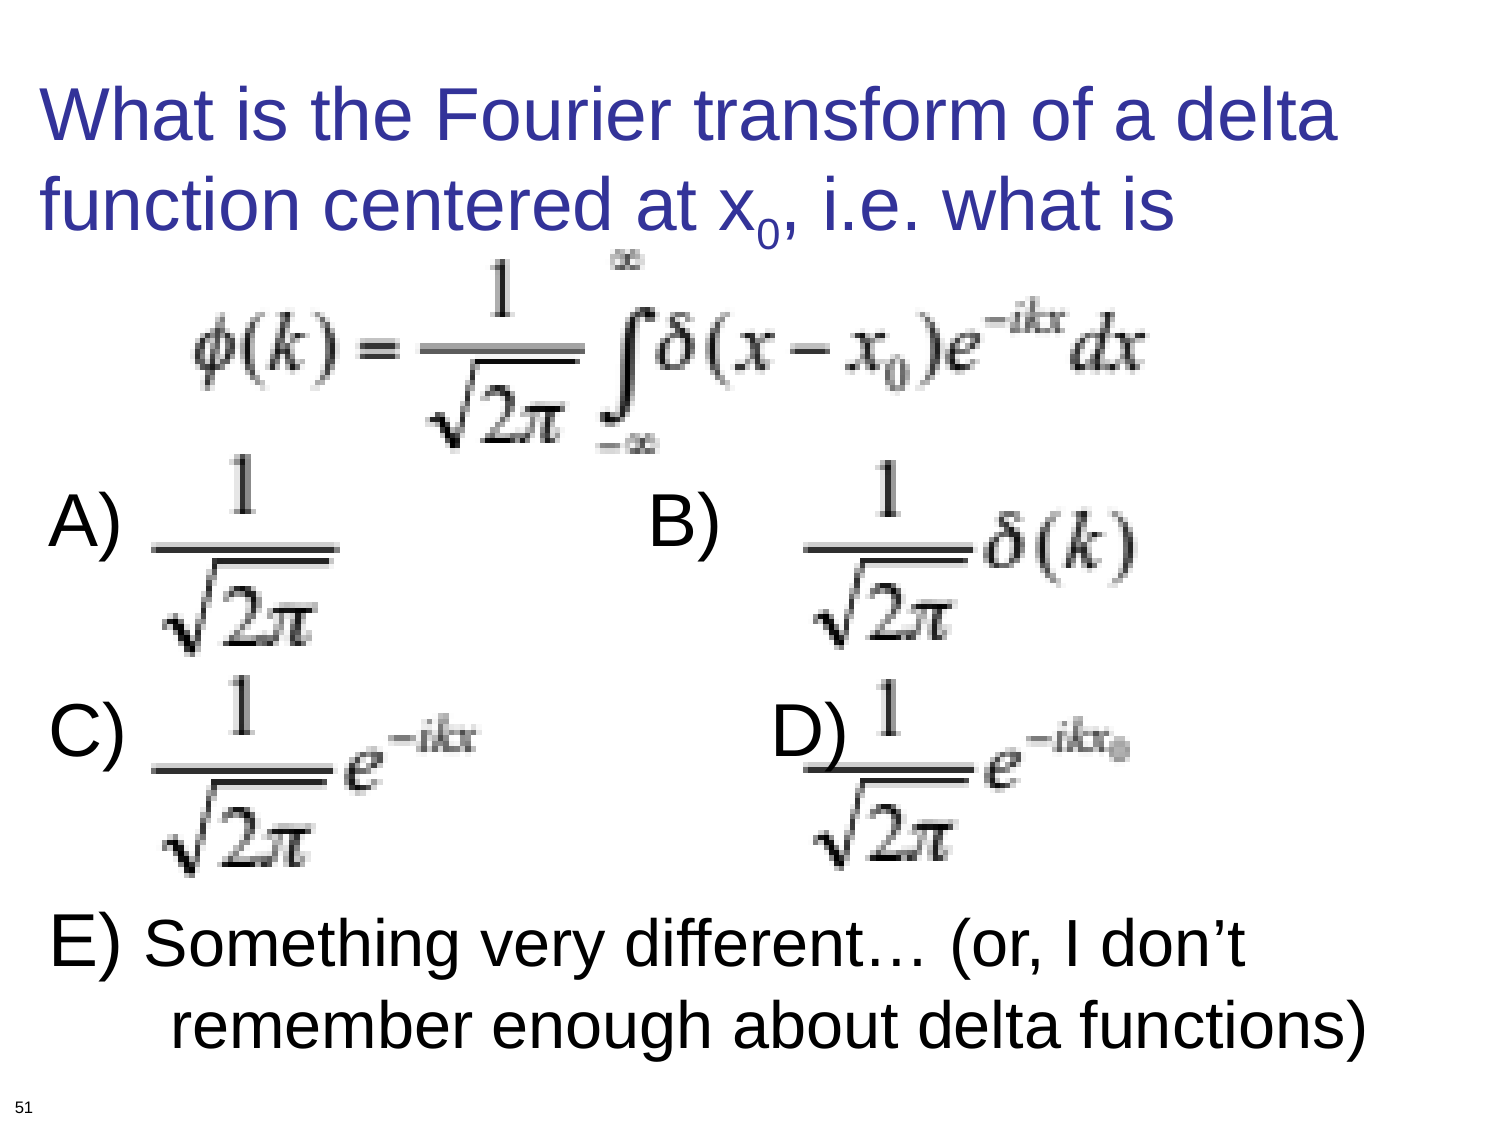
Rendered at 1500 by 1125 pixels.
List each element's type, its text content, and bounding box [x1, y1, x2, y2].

text_box 51 [0, 1089, 50, 1125]
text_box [140, 432, 347, 669]
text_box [185, 217, 1156, 465]
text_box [792, 440, 1139, 659]
title What is the Fourier transform of a delta function centered at x0, i.e. what is [24, 58, 1471, 660]
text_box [792, 659, 1142, 882]
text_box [140, 653, 489, 889]
list B) C) D) E) Something very different… (or, I don’t remember enough about delta functions) [33, 464, 1479, 1108]
